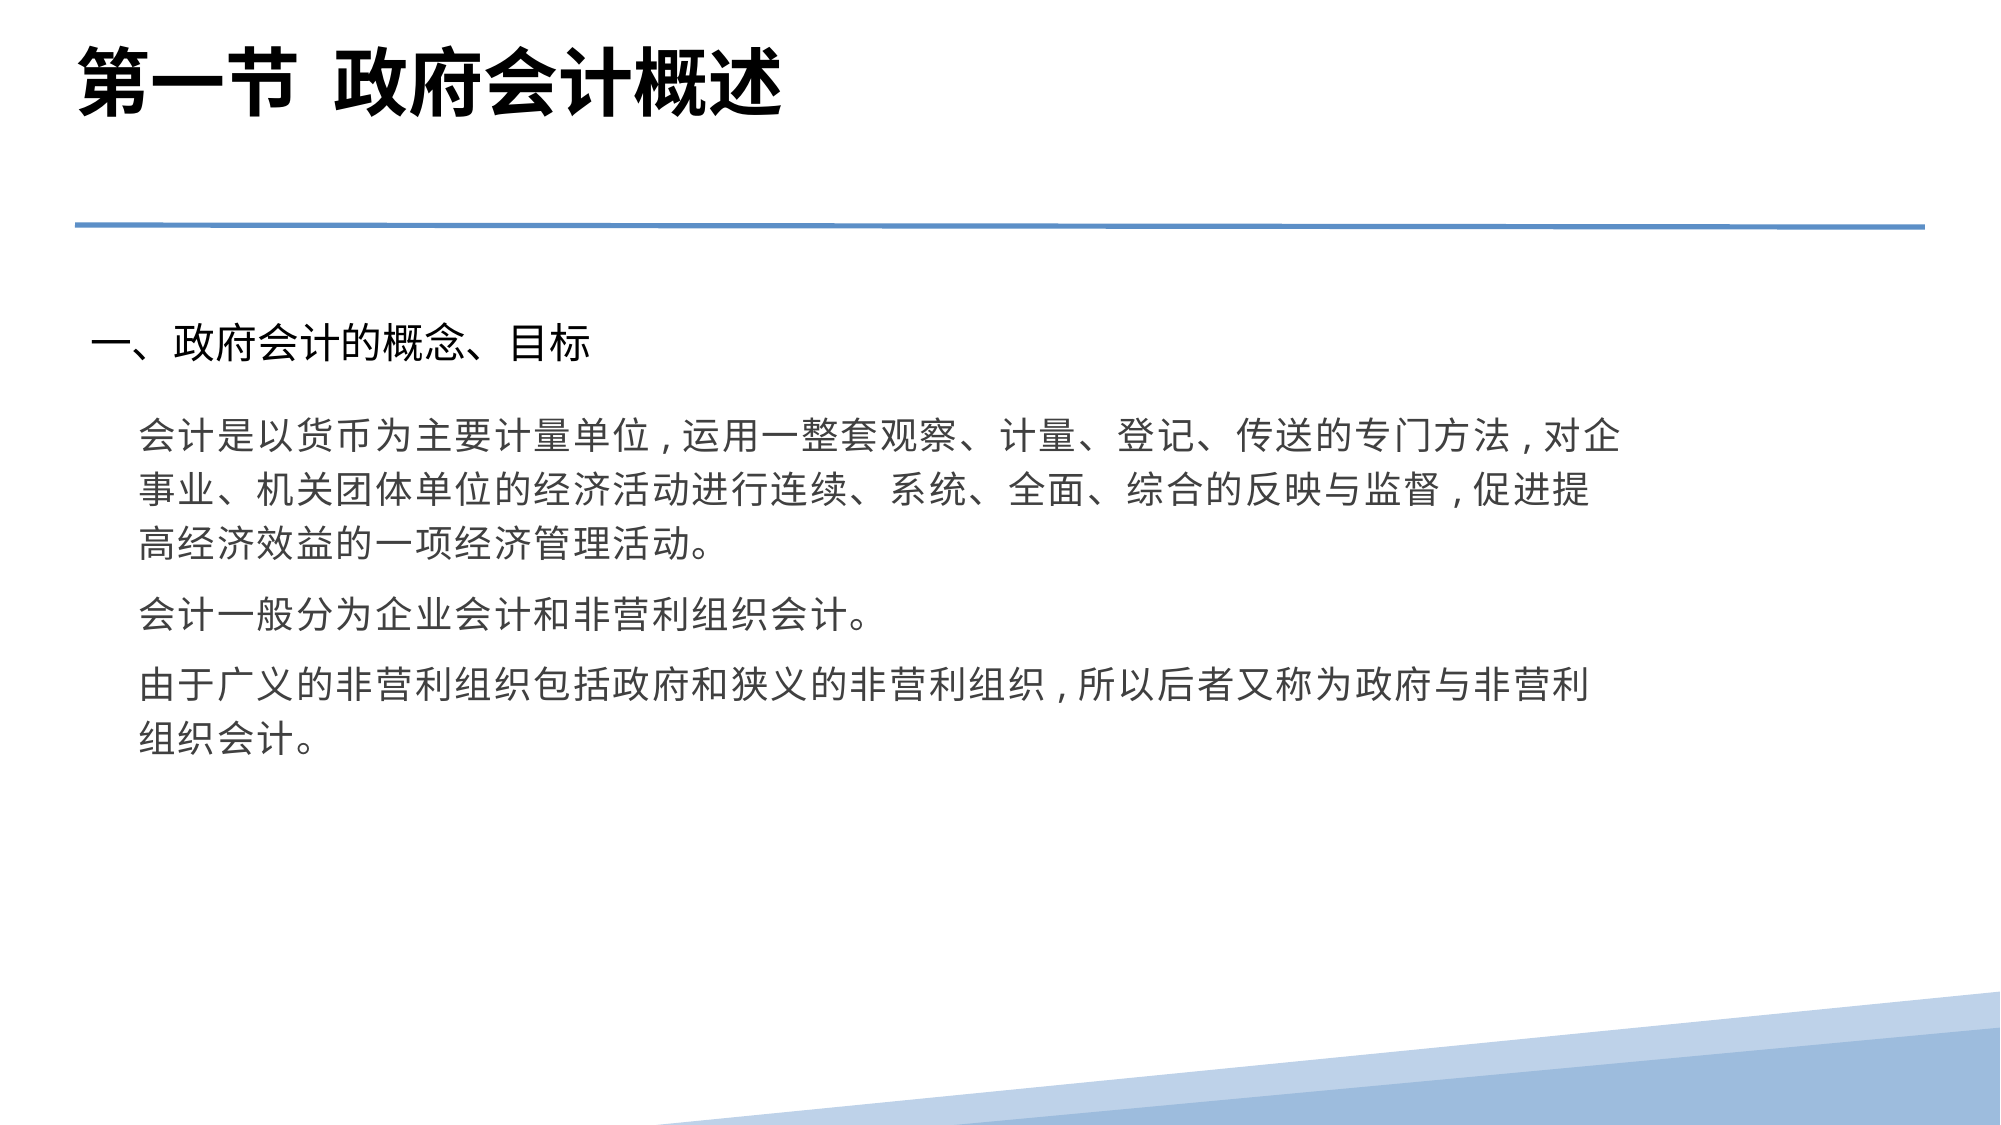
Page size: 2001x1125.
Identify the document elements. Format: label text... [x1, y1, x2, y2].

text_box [74, 224, 1925, 228]
text_box 会计是以货币为主要计量单位,运用一整套观察、计量、登记、传送的专门方法,对企事业、机关团体单位的经济活动进行连续、系统、全面、综合的反映与监督,促进提高经济效益的一项经济管理活动。 会计一般分为企业会计和非营利组织会计。 由于广义的非营利组织包括政府和狭义的非营利组织,所以后者又称为政府与非营利组织会计。 [127, 369, 1634, 795]
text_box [656, 991, 2000, 1125]
text_box 一、政府会计的概念、目标 [90, 306, 1941, 382]
text_box 第一节 政府会计概述 [75, 24, 1925, 125]
